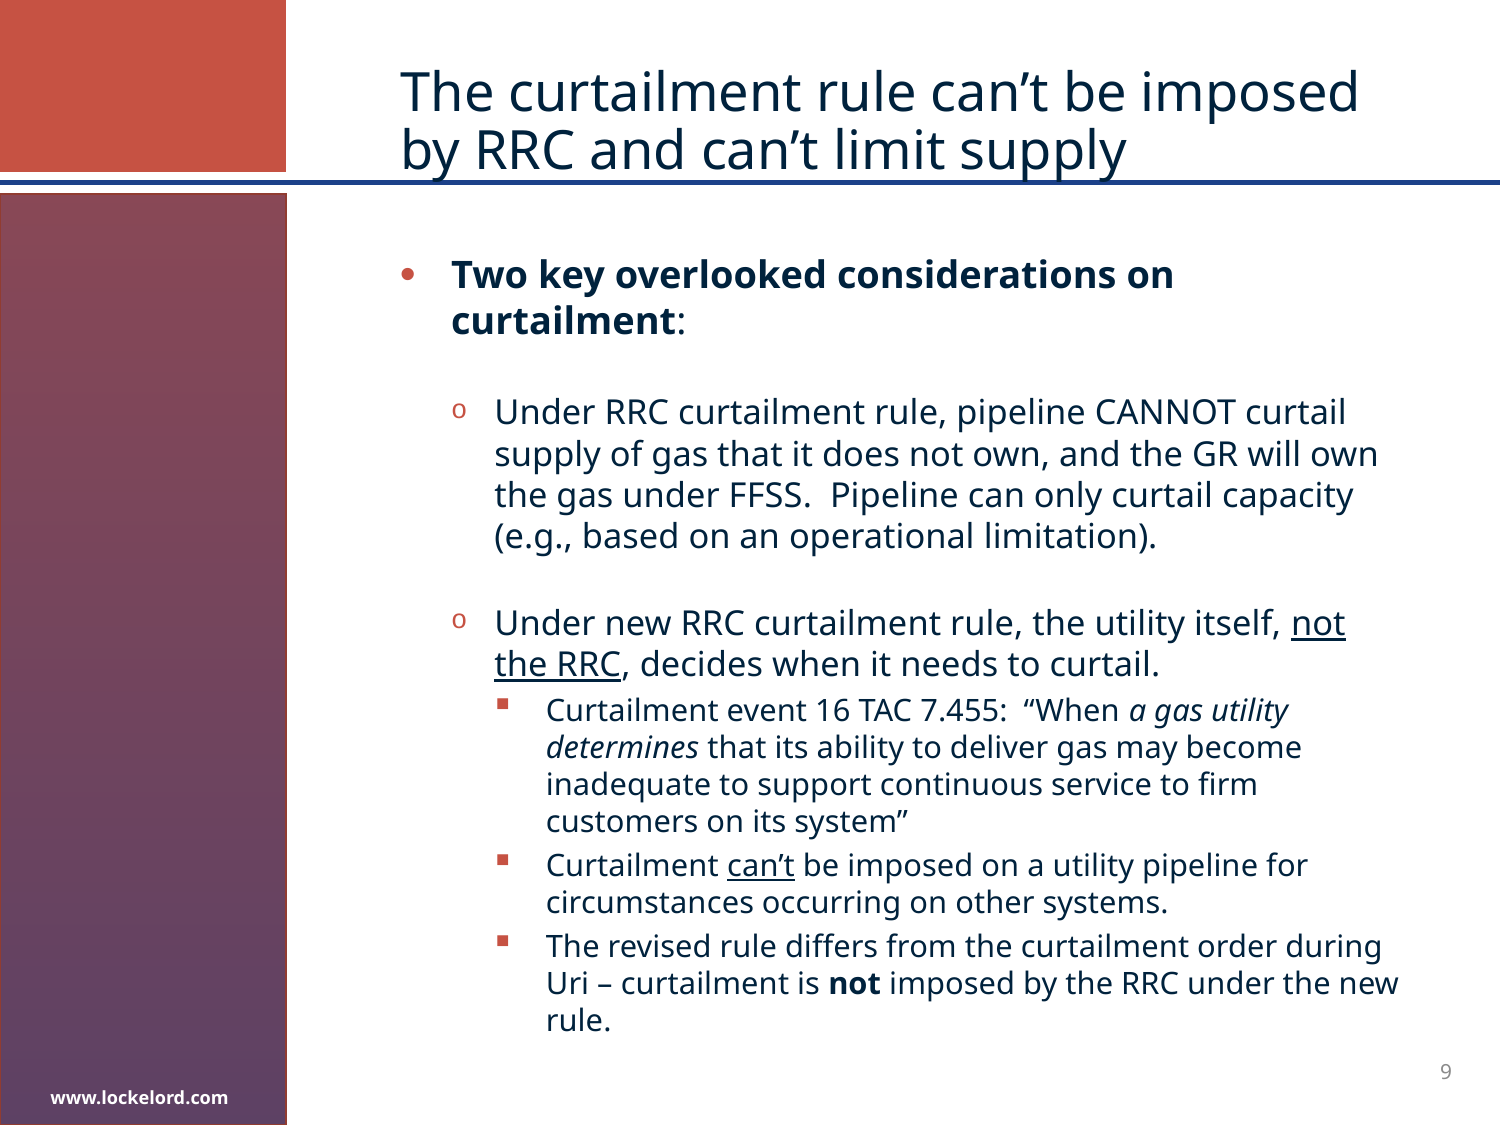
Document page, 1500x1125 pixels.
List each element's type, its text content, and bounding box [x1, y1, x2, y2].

slide_number 9 [1389, 1042, 1467, 1103]
title The curtailment rule can’t be imposed by RRC and can’t limit supply [400, 18, 1400, 182]
list Two key overlooked considerations on curtailment: Under RRC curtailment rule, pipeline CANNOT curtail supply of gas that it does not own, and the GR will own the gas under FFSS. Pipeline can only curtail capacity (e.g., based on an operational limitation). Under new RRC curtailment rule, the utility itself, not the RRC, decides when it needs to curtail. Curtailment event 16 TAC 7.455: “When a gas utility determines that its ability to deliver gas may become inadequate to support continuous service to firm customers on its system” Curtailment can’t be imposed on a utility pipeline for circumstances occurring on other systems. The revised rule differs from the curtailment order during Uri – curtailment is not imposed by the RRC under the new rule. [399, 250, 1400, 1043]
